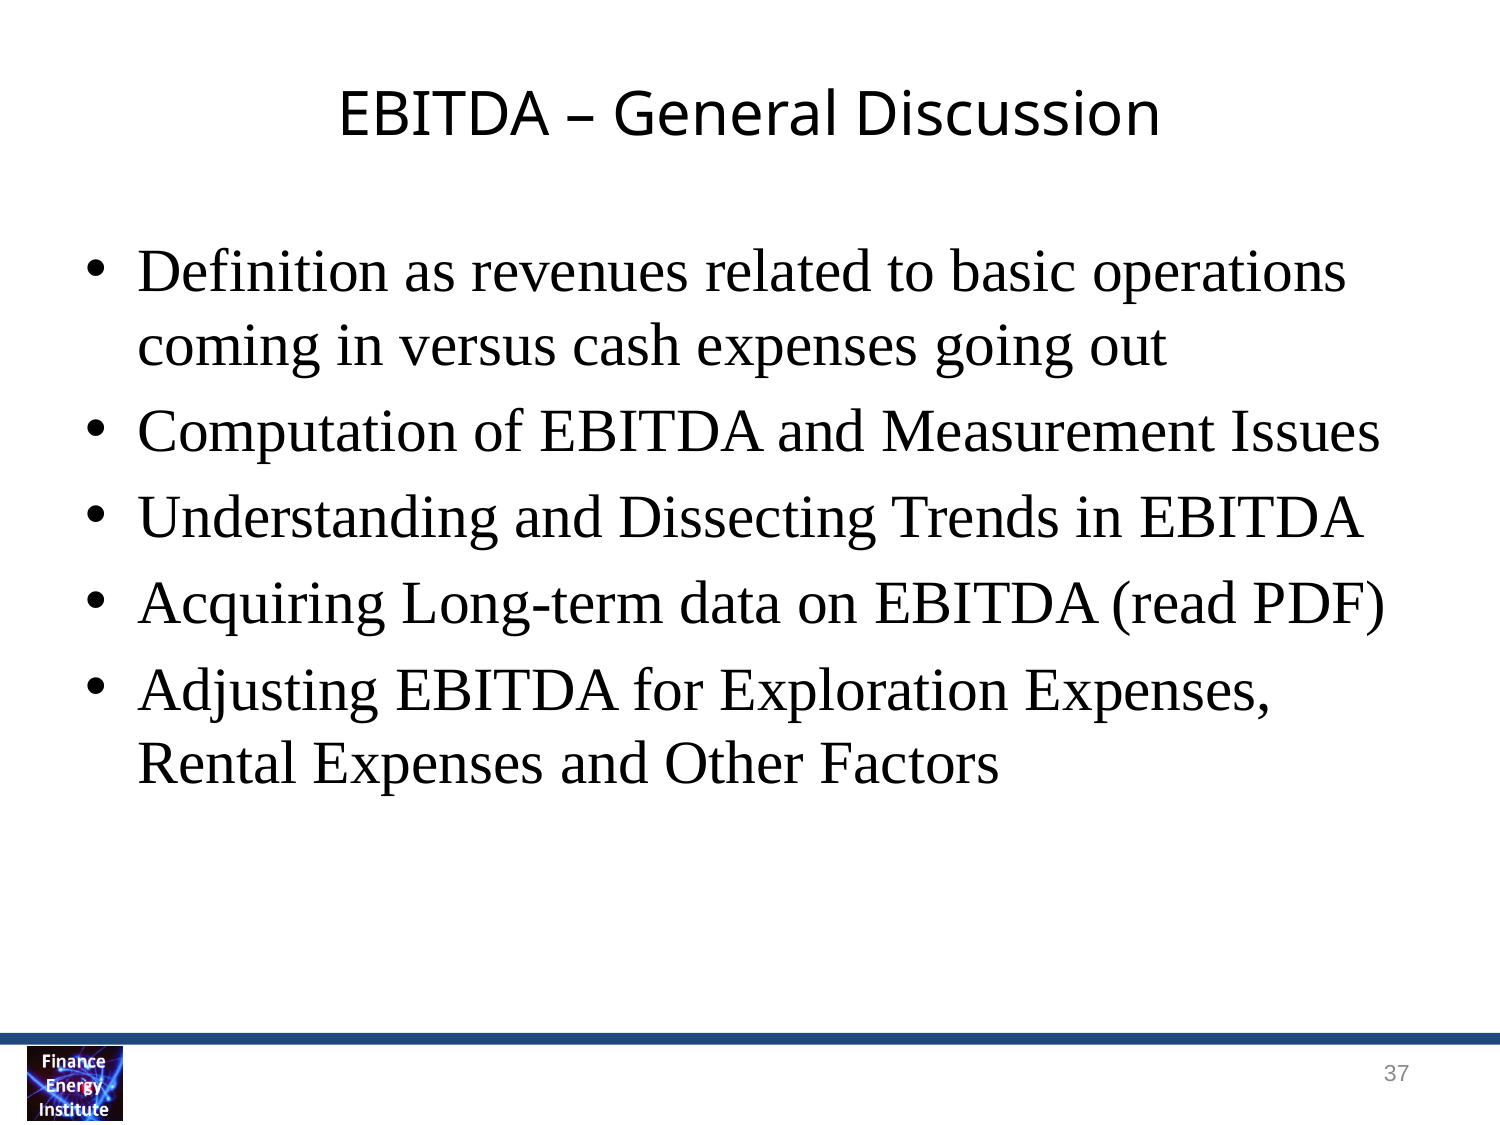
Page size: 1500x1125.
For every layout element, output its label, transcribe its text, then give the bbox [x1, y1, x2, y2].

picture [27, 1046, 123, 1121]
list Definition as revenues related to basic operations coming in versus cash expenses going out Computation of EBITDA and Measurement Issues Understanding and Dissecting Trends in EBITDA Acquiring Long-term data on EBITDA (read PDF) Adjusting EBITDA for Exploration Expenses, Rental Expenses and Other Factors [70, 222, 1430, 1032]
title EBITDA – General Discussion [70, 56, 1430, 164]
slide_number 37 [1074, 1042, 1425, 1103]
